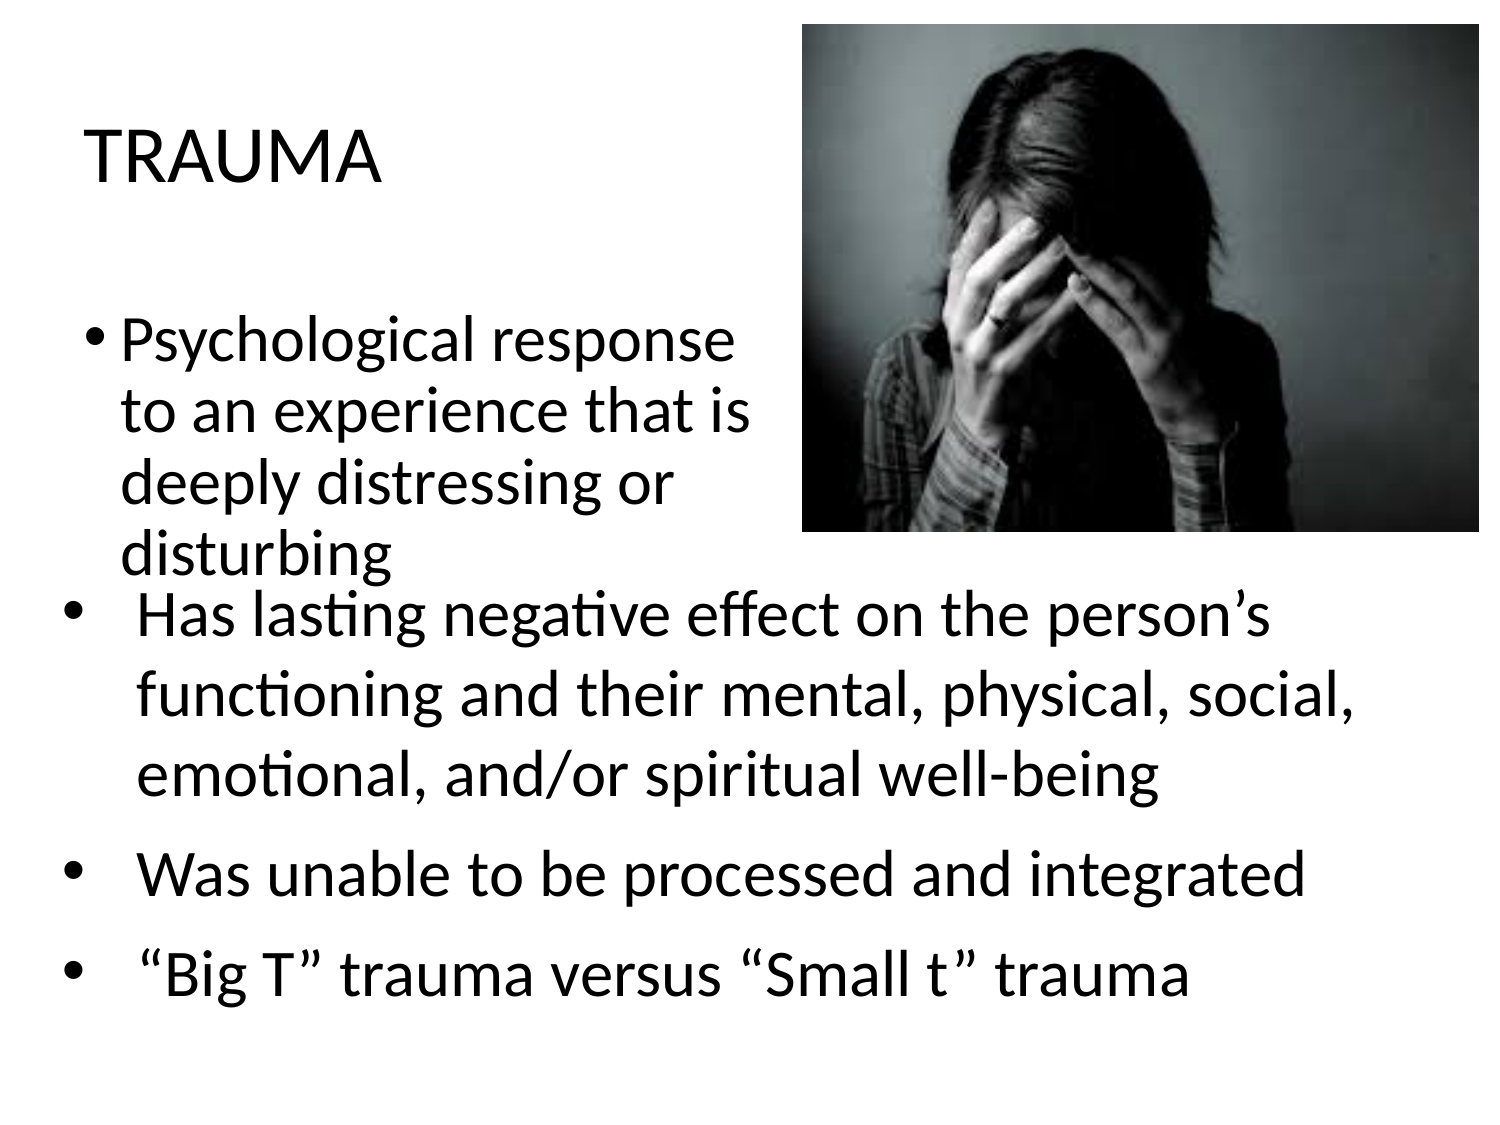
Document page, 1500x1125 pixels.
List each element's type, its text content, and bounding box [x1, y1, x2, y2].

list TRAUMA Psychological response to an experience that is deeply distressing or disturbing [46, 104, 807, 605]
text_box Has lasting negative effect on the person’s functioning and their mental, physical, social, emotional, and/or spiritual well-being Was unable to be processed and integrated “Big T” trauma versus “Small t” trauma [47, 562, 1434, 1017]
picture [802, 24, 1479, 532]
